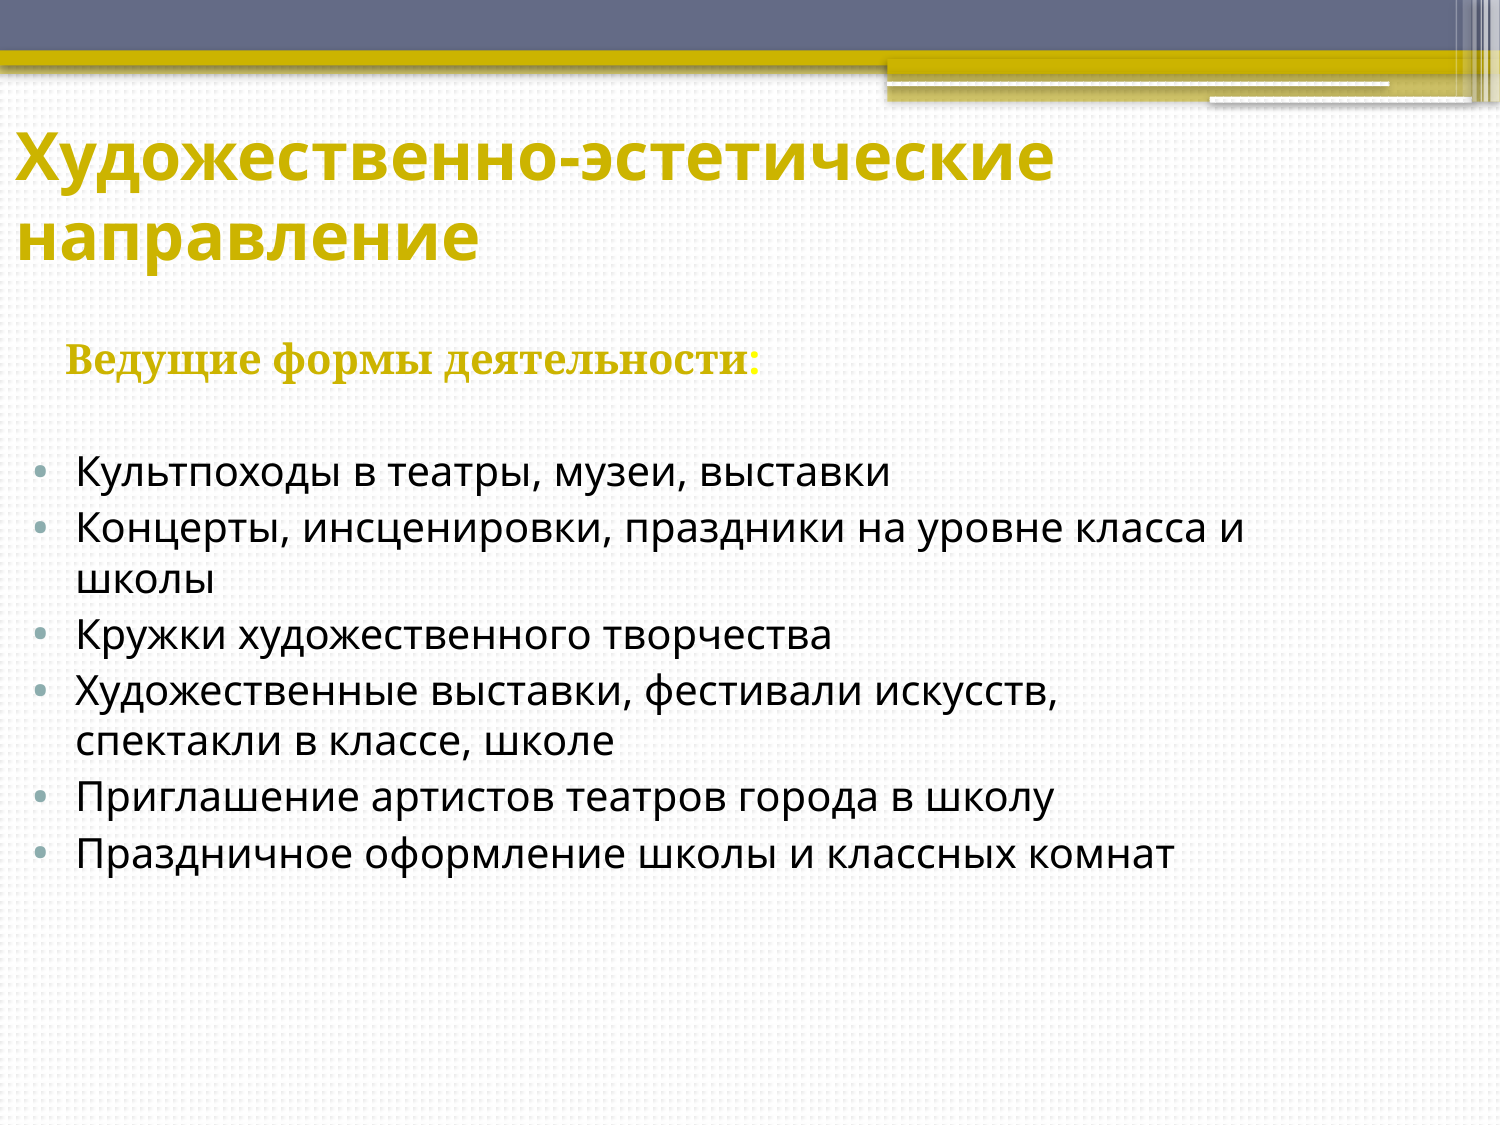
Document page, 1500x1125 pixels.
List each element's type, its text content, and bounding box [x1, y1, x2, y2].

title Художественно-эстетические направление [0, 99, 1275, 288]
list Ведущие формы деятельности: Культпоходы в театры, музеи, выставки Концерты, инсценировки, праздники на уровне класса и школы Кружки художественного творчества Художественные выставки, фестивали искусств, спектакли в классе, школе Приглашение артистов театров города в школу Праздничное оформление школы и классных комнат [0, 324, 1275, 1000]
